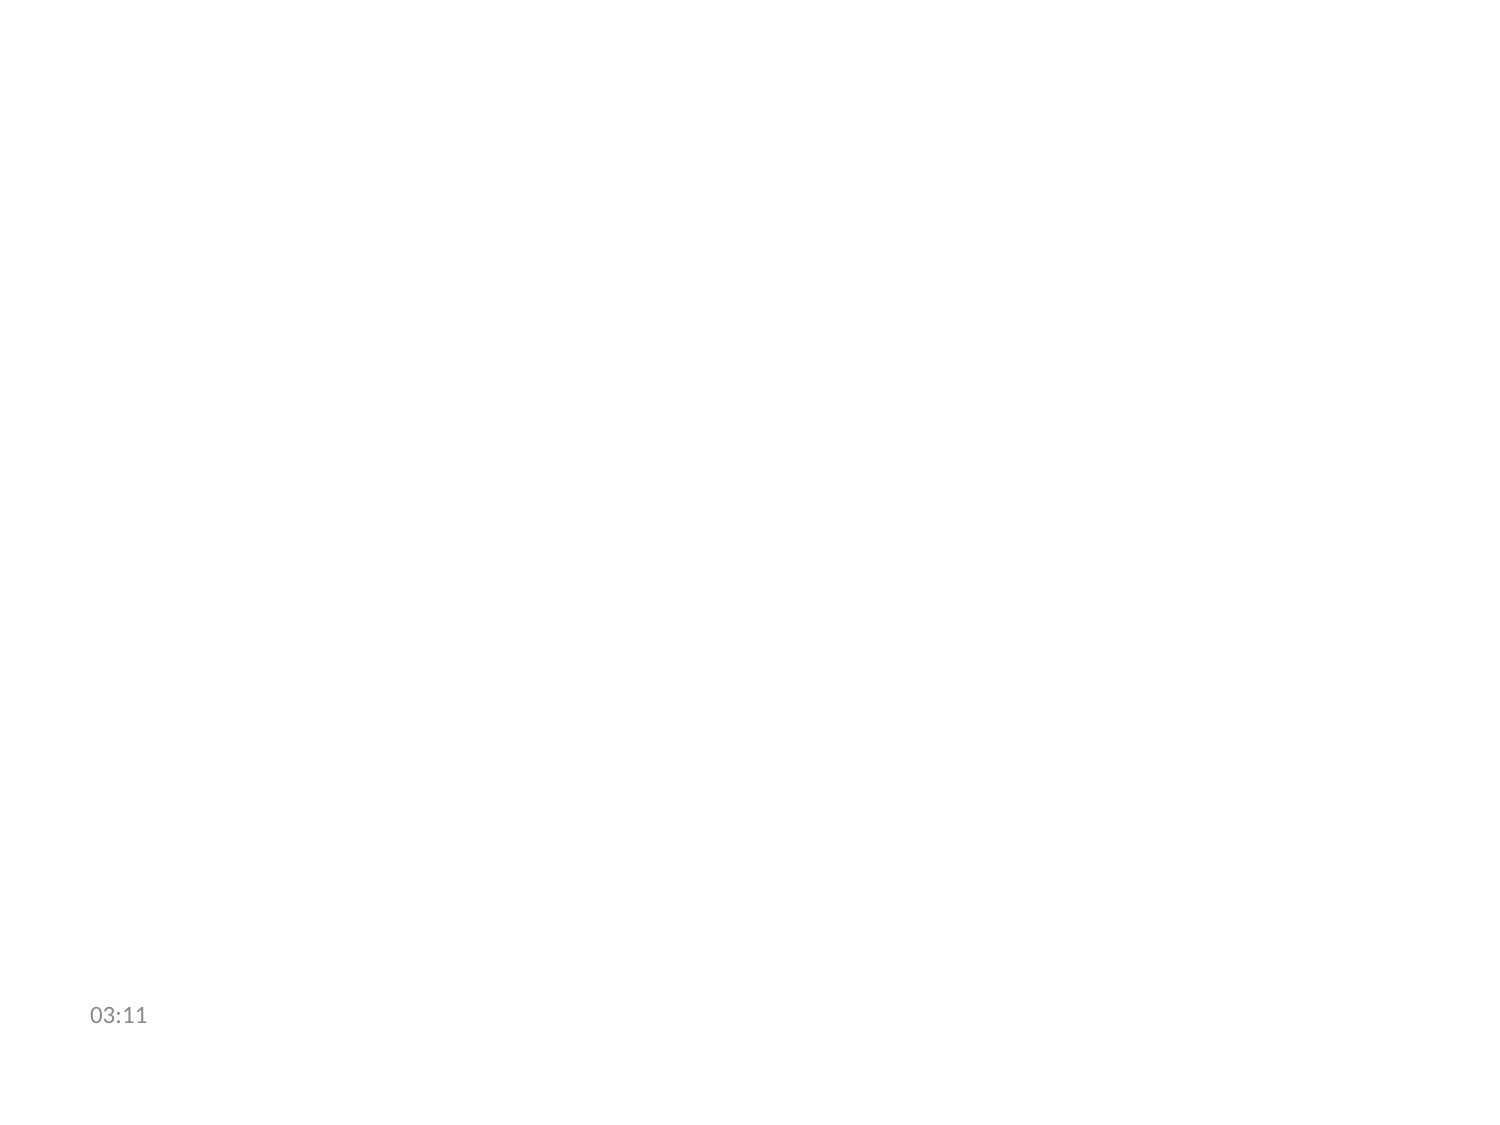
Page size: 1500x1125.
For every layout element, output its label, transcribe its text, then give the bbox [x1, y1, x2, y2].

text_box 15:35 [75, 983, 425, 1044]
